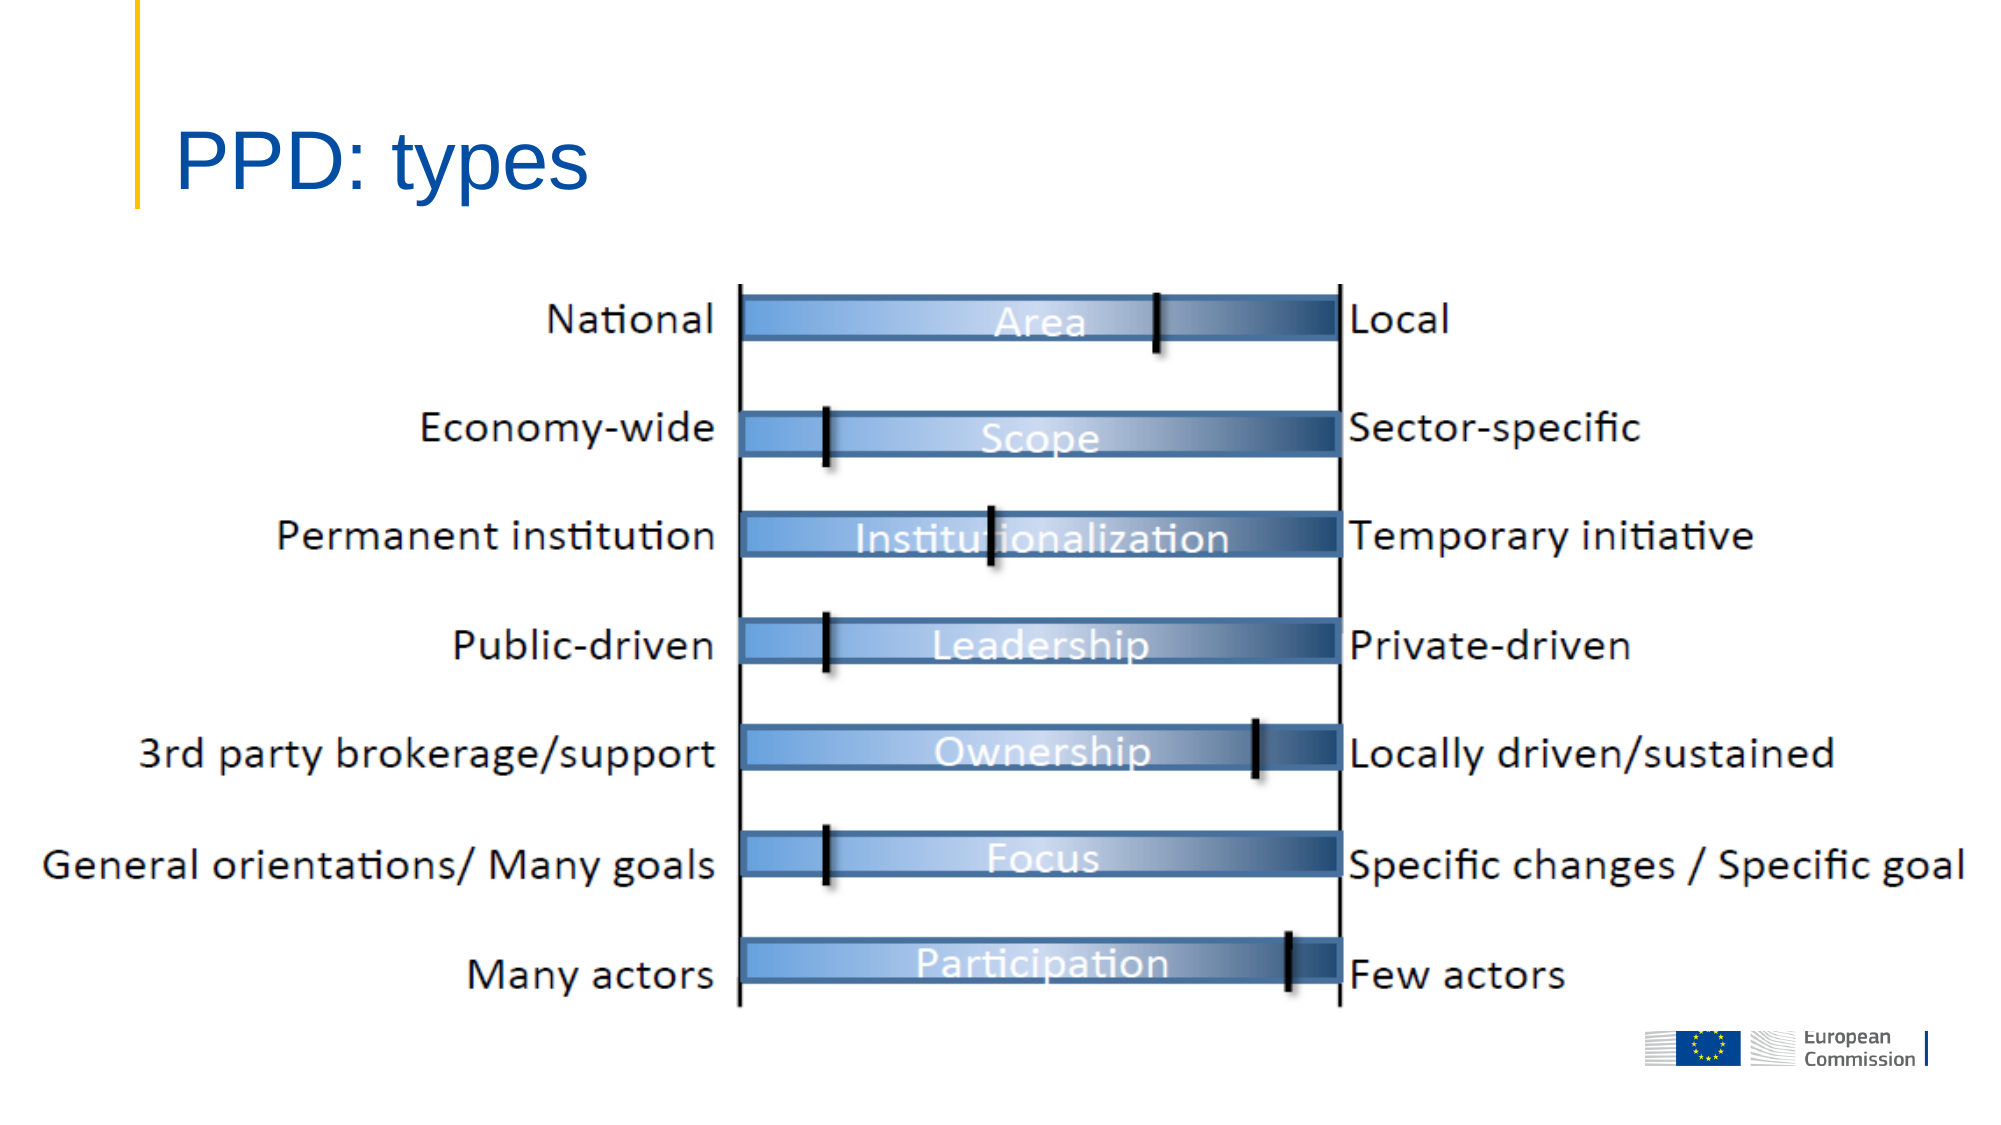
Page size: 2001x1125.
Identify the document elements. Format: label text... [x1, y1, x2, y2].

picture [20, 283, 1975, 1066]
title PPD: types [159, 79, 1885, 208]
